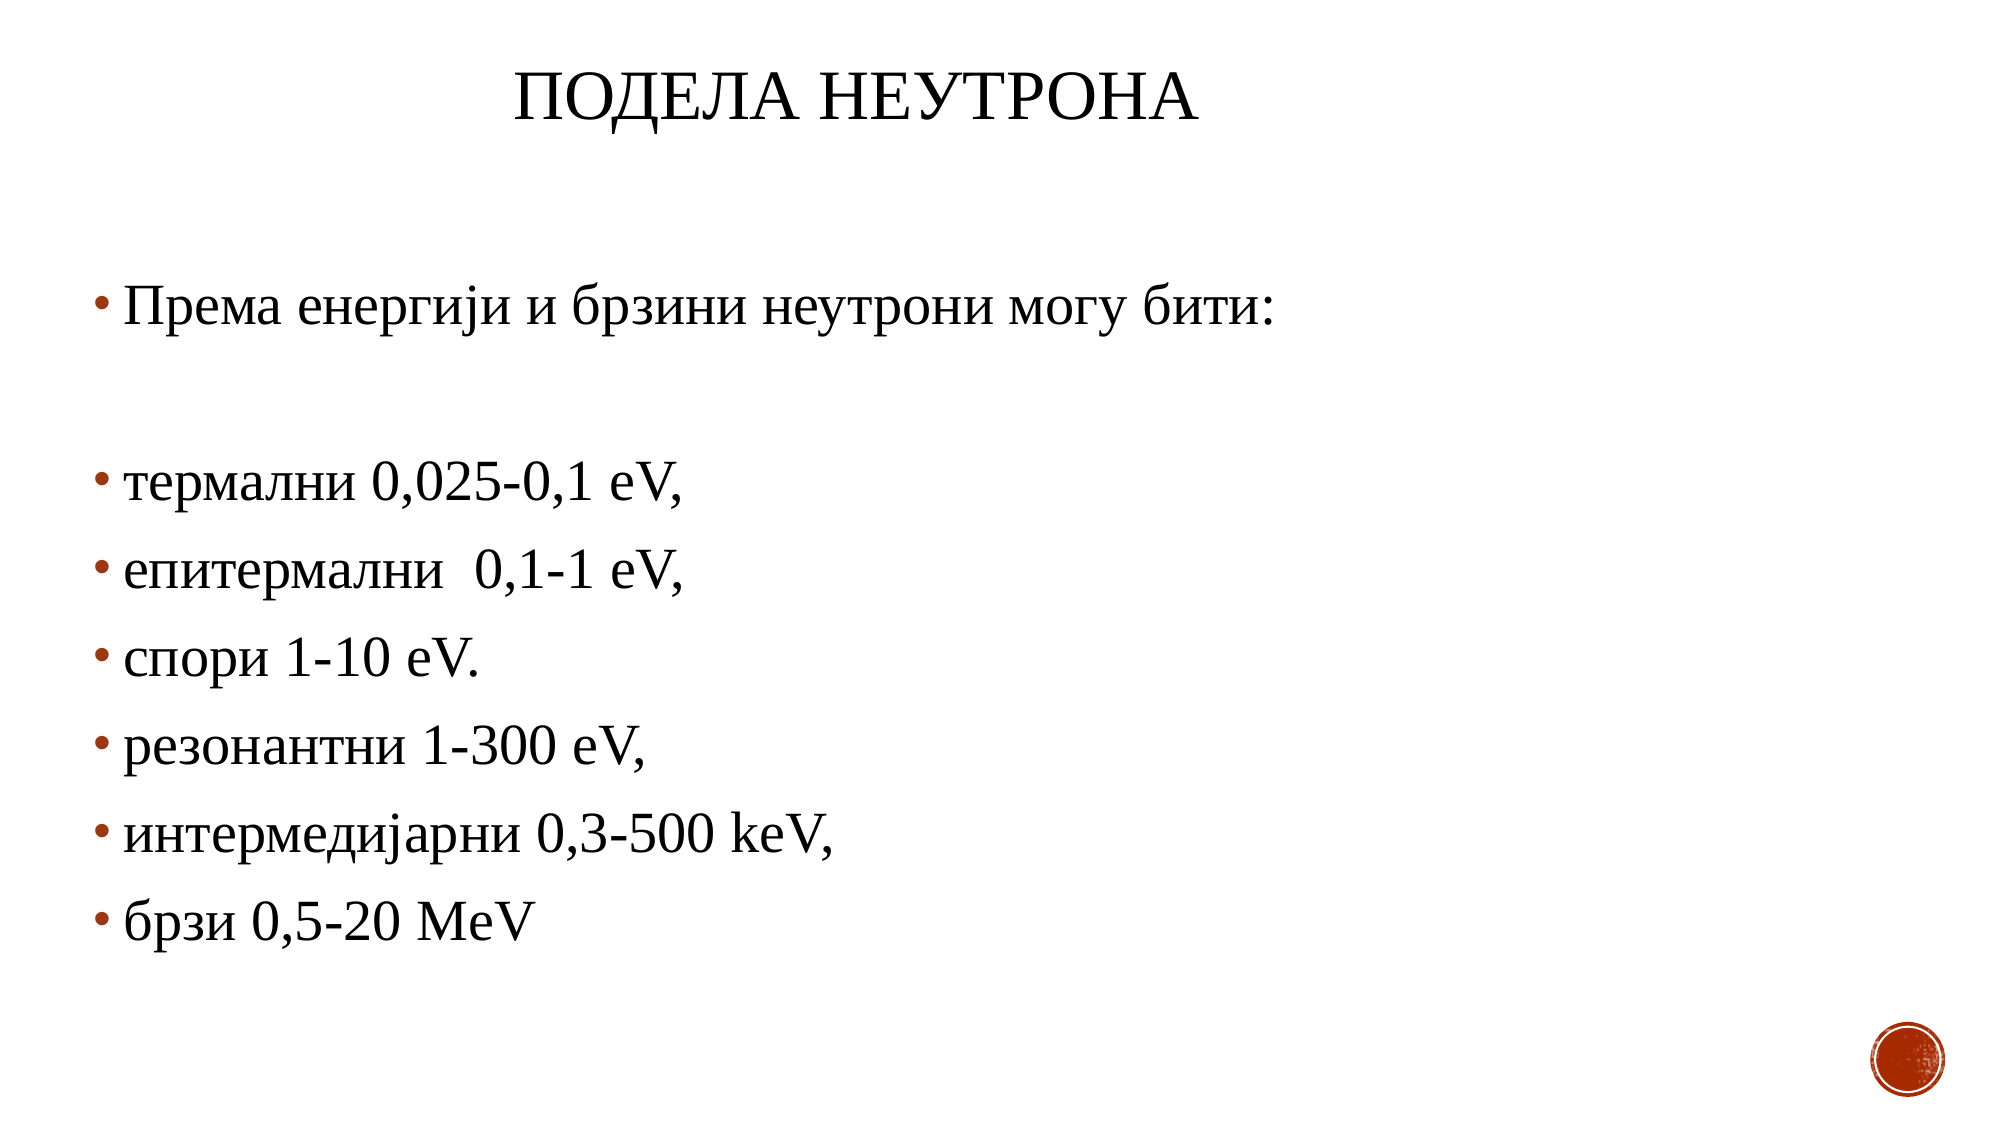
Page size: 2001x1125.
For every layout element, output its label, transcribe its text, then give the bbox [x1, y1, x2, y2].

title Подела неутрона [498, 50, 1763, 144]
list Према енергији и брзини неутрони могу бити: термални 0,025-0,1 eV, епитермални 0,1-1 eV, спори 1-10 eV. резонантни 1-300 eV, интермедијарни 0,3-500 keV, брзи 0,5-20 MeV [78, 267, 1836, 1013]
